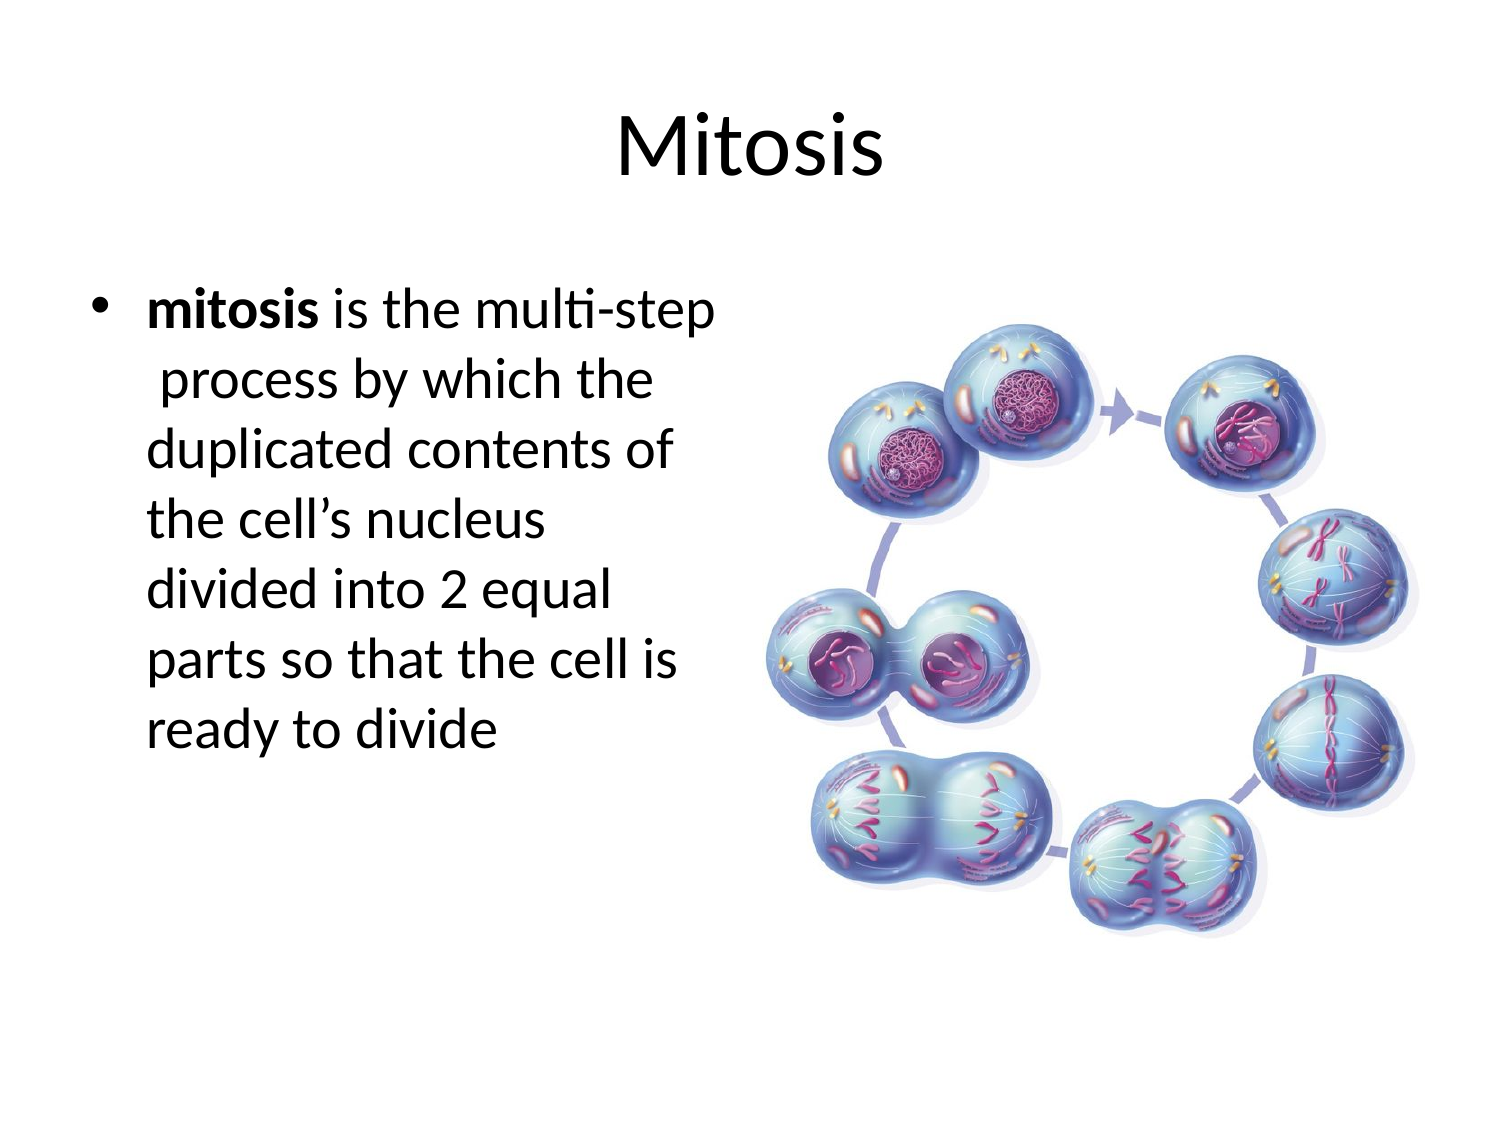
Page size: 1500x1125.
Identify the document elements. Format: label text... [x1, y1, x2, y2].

title Mitosis [75, 45, 1425, 233]
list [762, 262, 1426, 1006]
list mitosis is the multi-step process by which the duplicated contents of the cell’s nucleus divided into 2 equal parts so that the cell is ready to divide [75, 262, 738, 1005]
